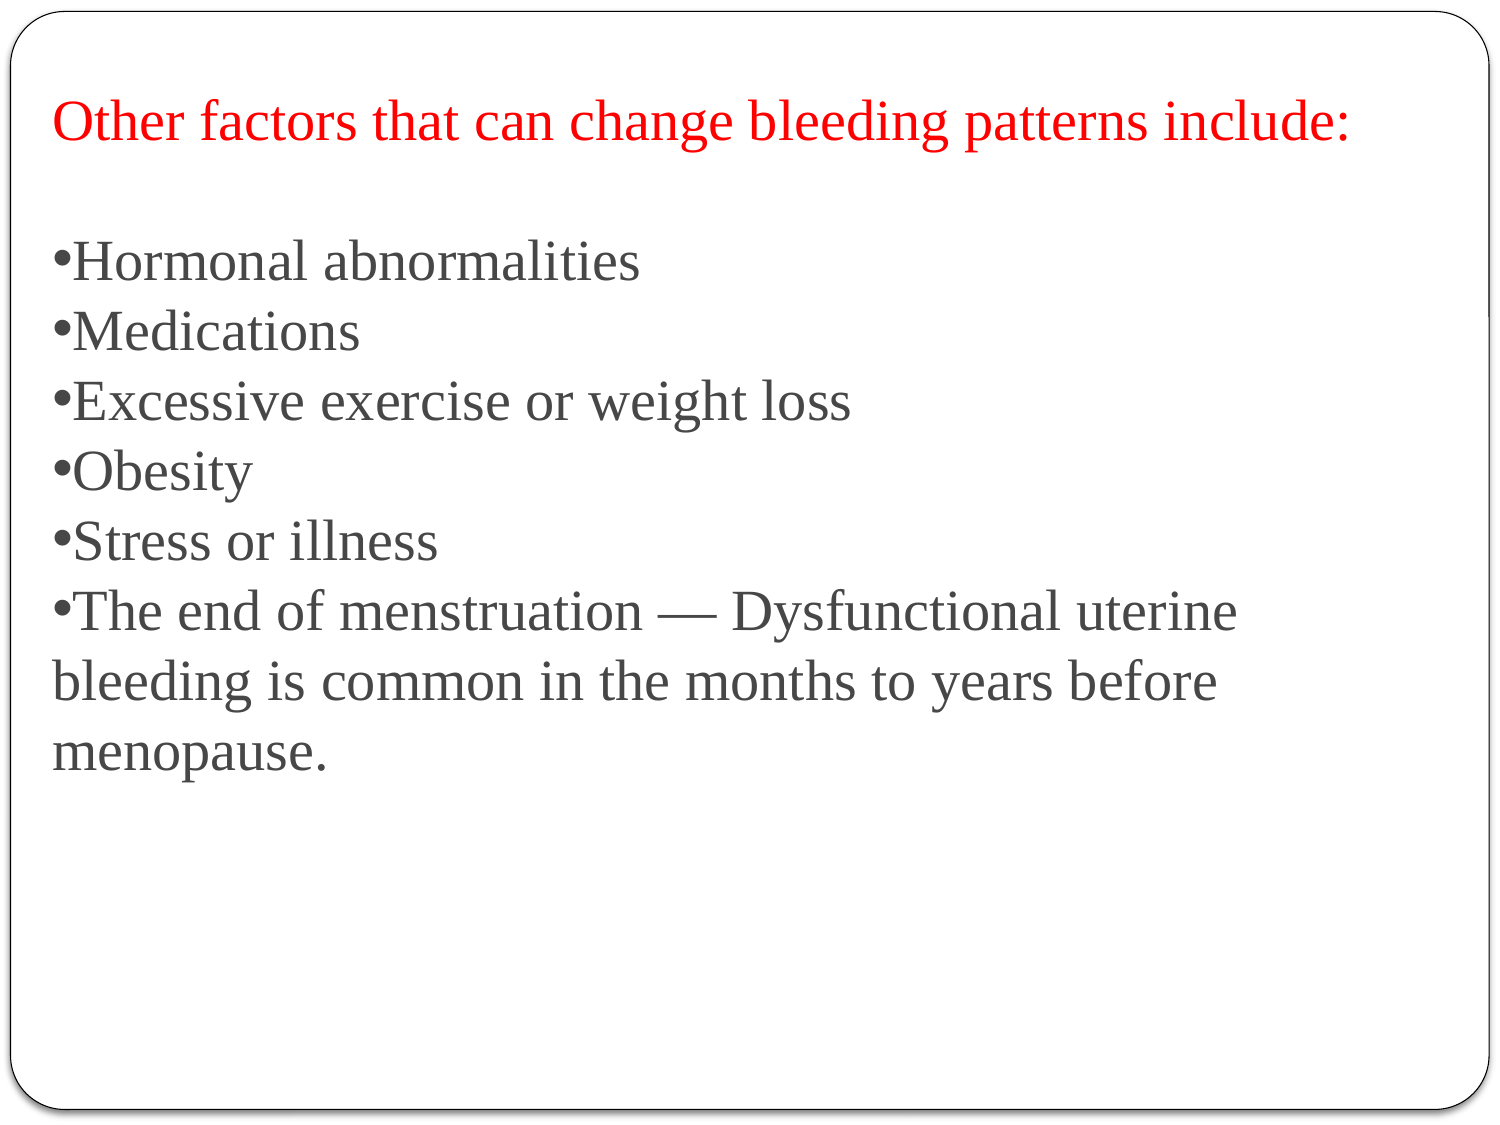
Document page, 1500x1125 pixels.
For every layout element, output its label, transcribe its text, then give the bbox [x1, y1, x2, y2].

text_box Other factors that can change bleeding patterns include: Hormonal abnormalities Medications Excessive exercise or weight loss Obesity Stress or illness The end of menstruation — Dysfunctional uterine bleeding is common in the months to years before menopause. [37, 74, 1413, 790]
